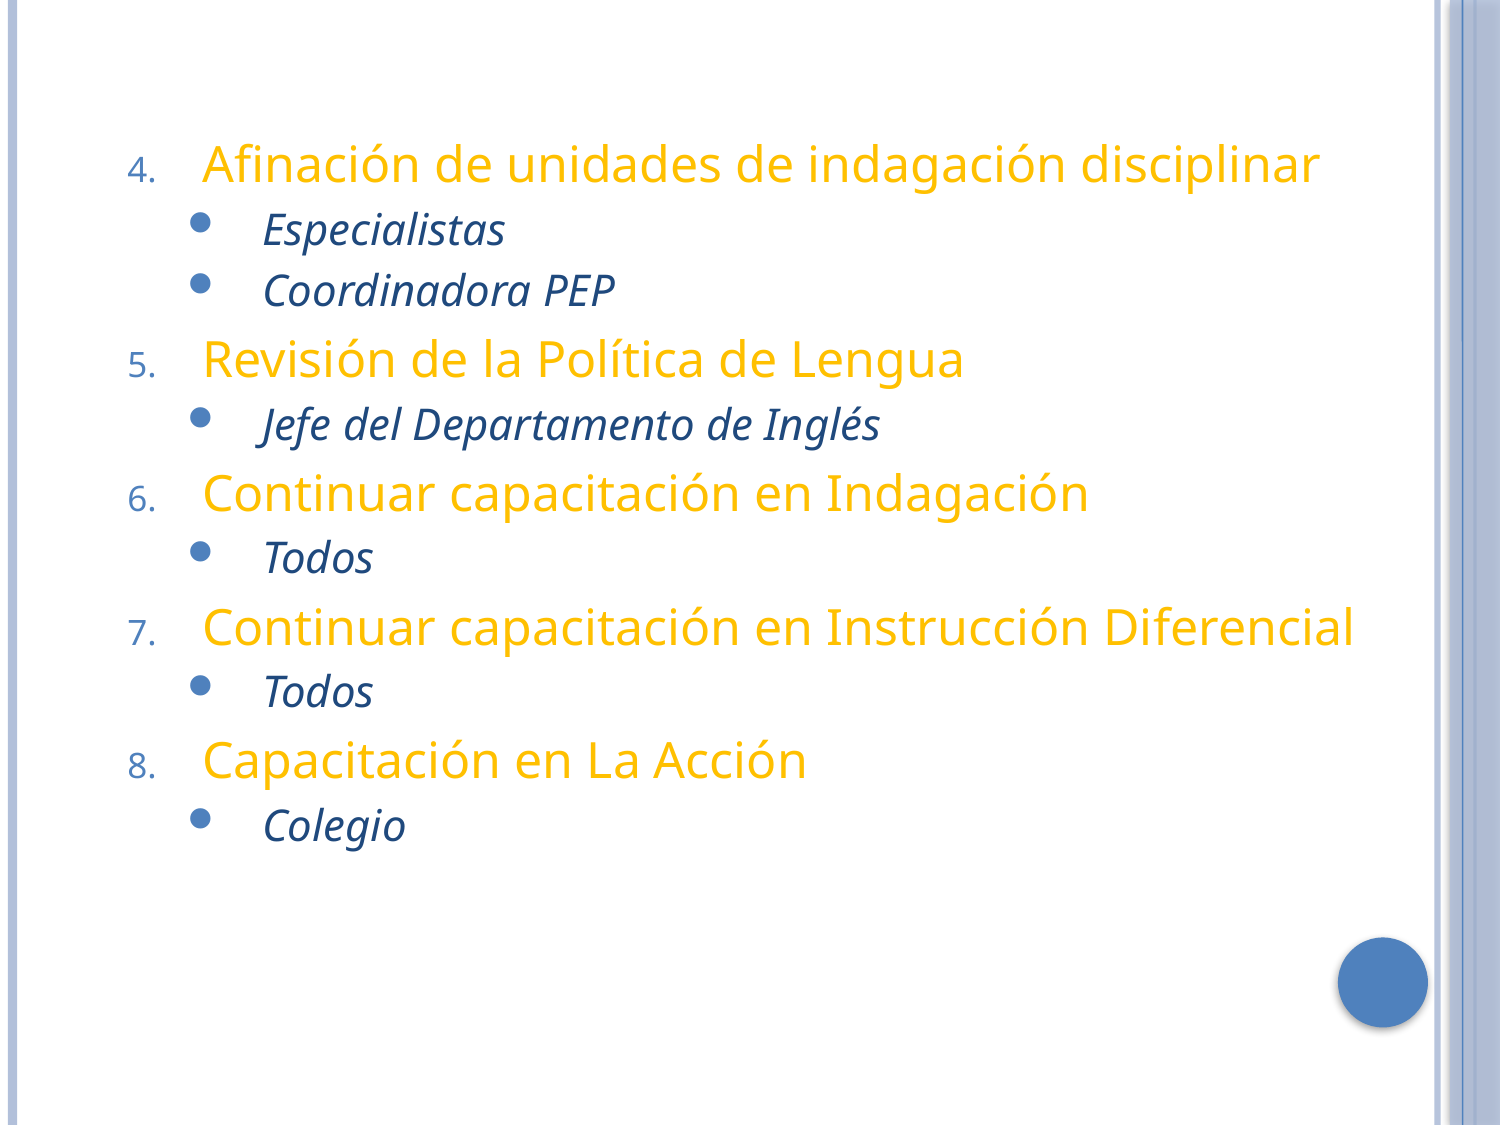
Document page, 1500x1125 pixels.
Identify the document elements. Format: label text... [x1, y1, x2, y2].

list Afinación de unidades de indagación disciplinar Especialistas Coordinadora PEP Revisión de la Política de Lengua Jefe del Departamento de Inglés Continuar capacitación en Indagación Todos Continuar capacitación en Instrucción Diferencial Todos Capacitación en La Acción Colegio [112, 125, 1388, 1062]
